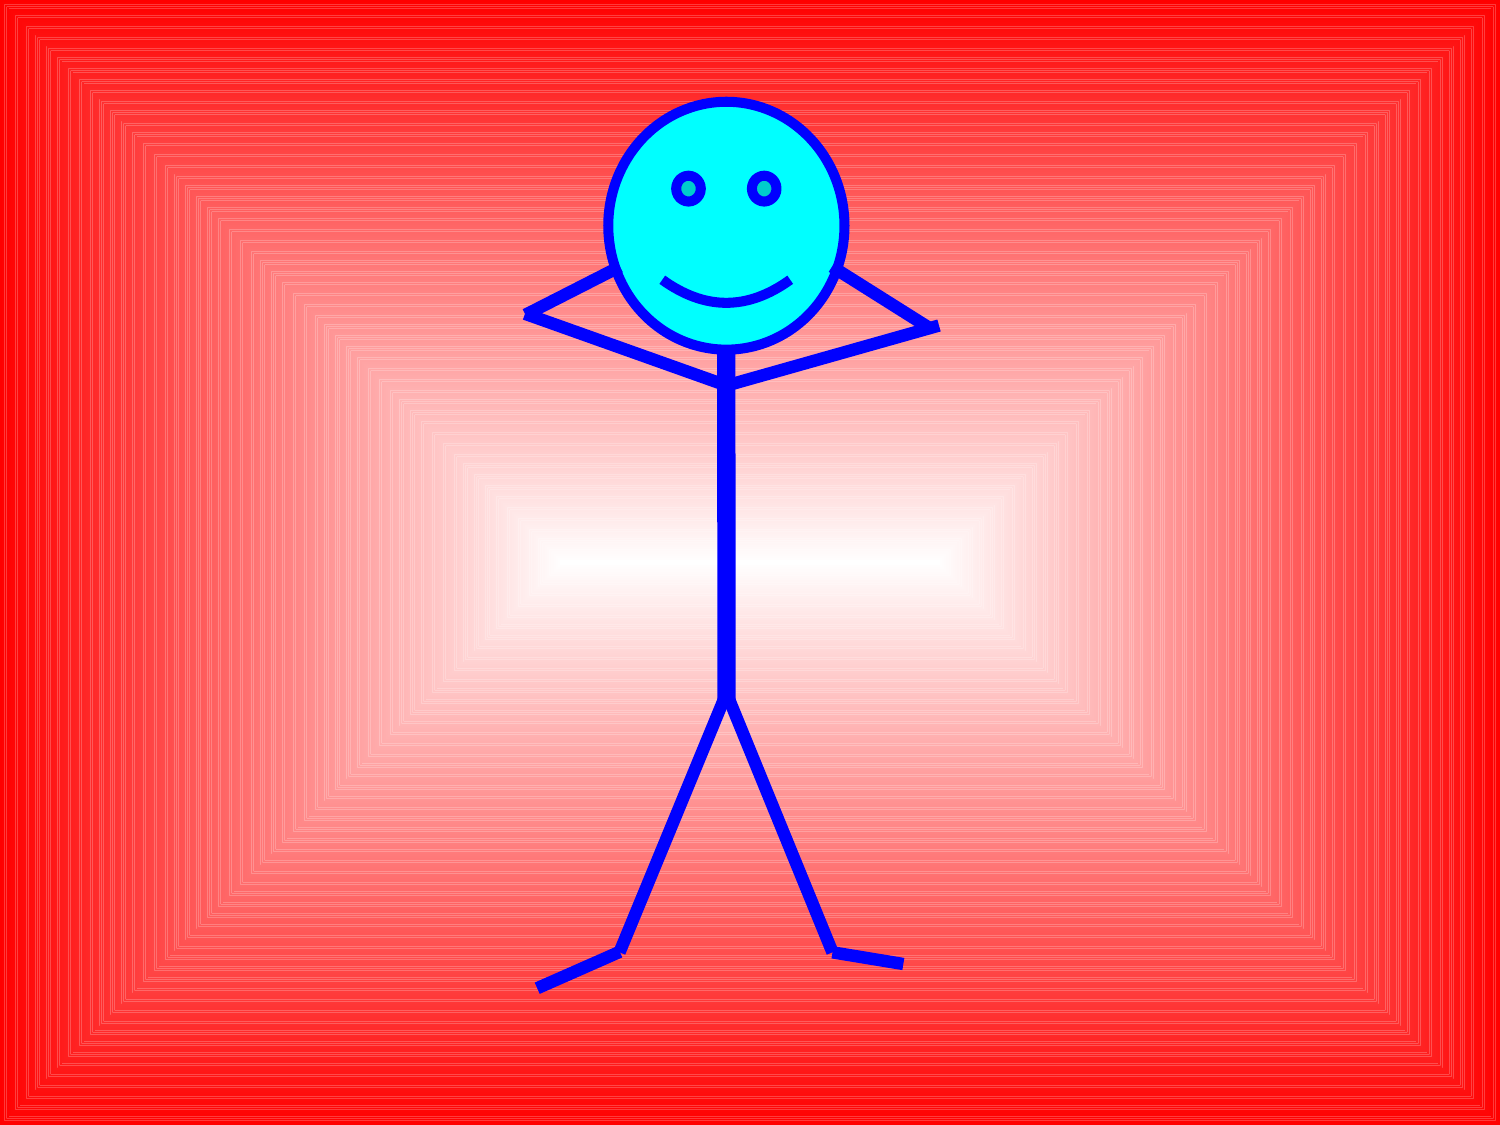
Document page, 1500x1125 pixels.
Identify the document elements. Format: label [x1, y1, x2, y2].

text_box [608, 101, 845, 350]
